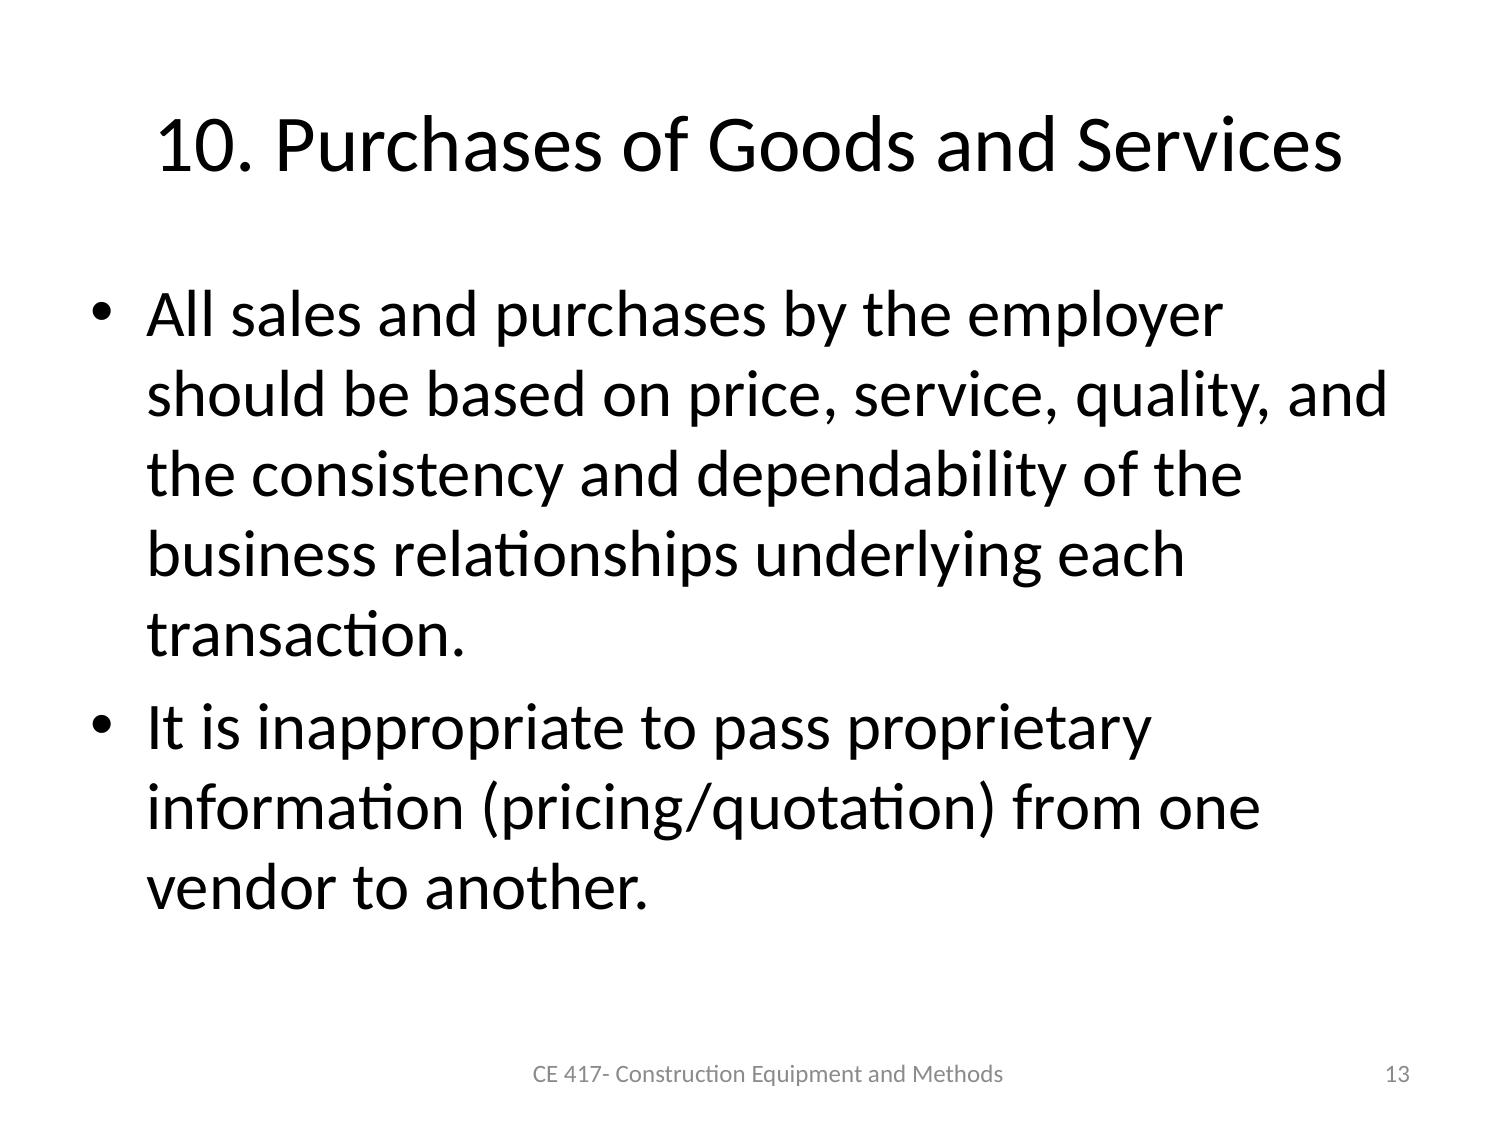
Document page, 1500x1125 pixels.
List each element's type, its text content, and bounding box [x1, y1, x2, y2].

slide_number 13 [1074, 1042, 1425, 1103]
footer CE 417- Construction Equipment and Methods [512, 1042, 1025, 1103]
list All sales and purchases by the employer should be based on price, service, quality, and the consistency and dependability of the business relationships underlying each transaction. It is inappropriate to pass proprietary information (pricing/quotation) from one vendor to another. [75, 262, 1425, 1005]
title 10. Purchases of Goods and Services [75, 45, 1425, 233]
